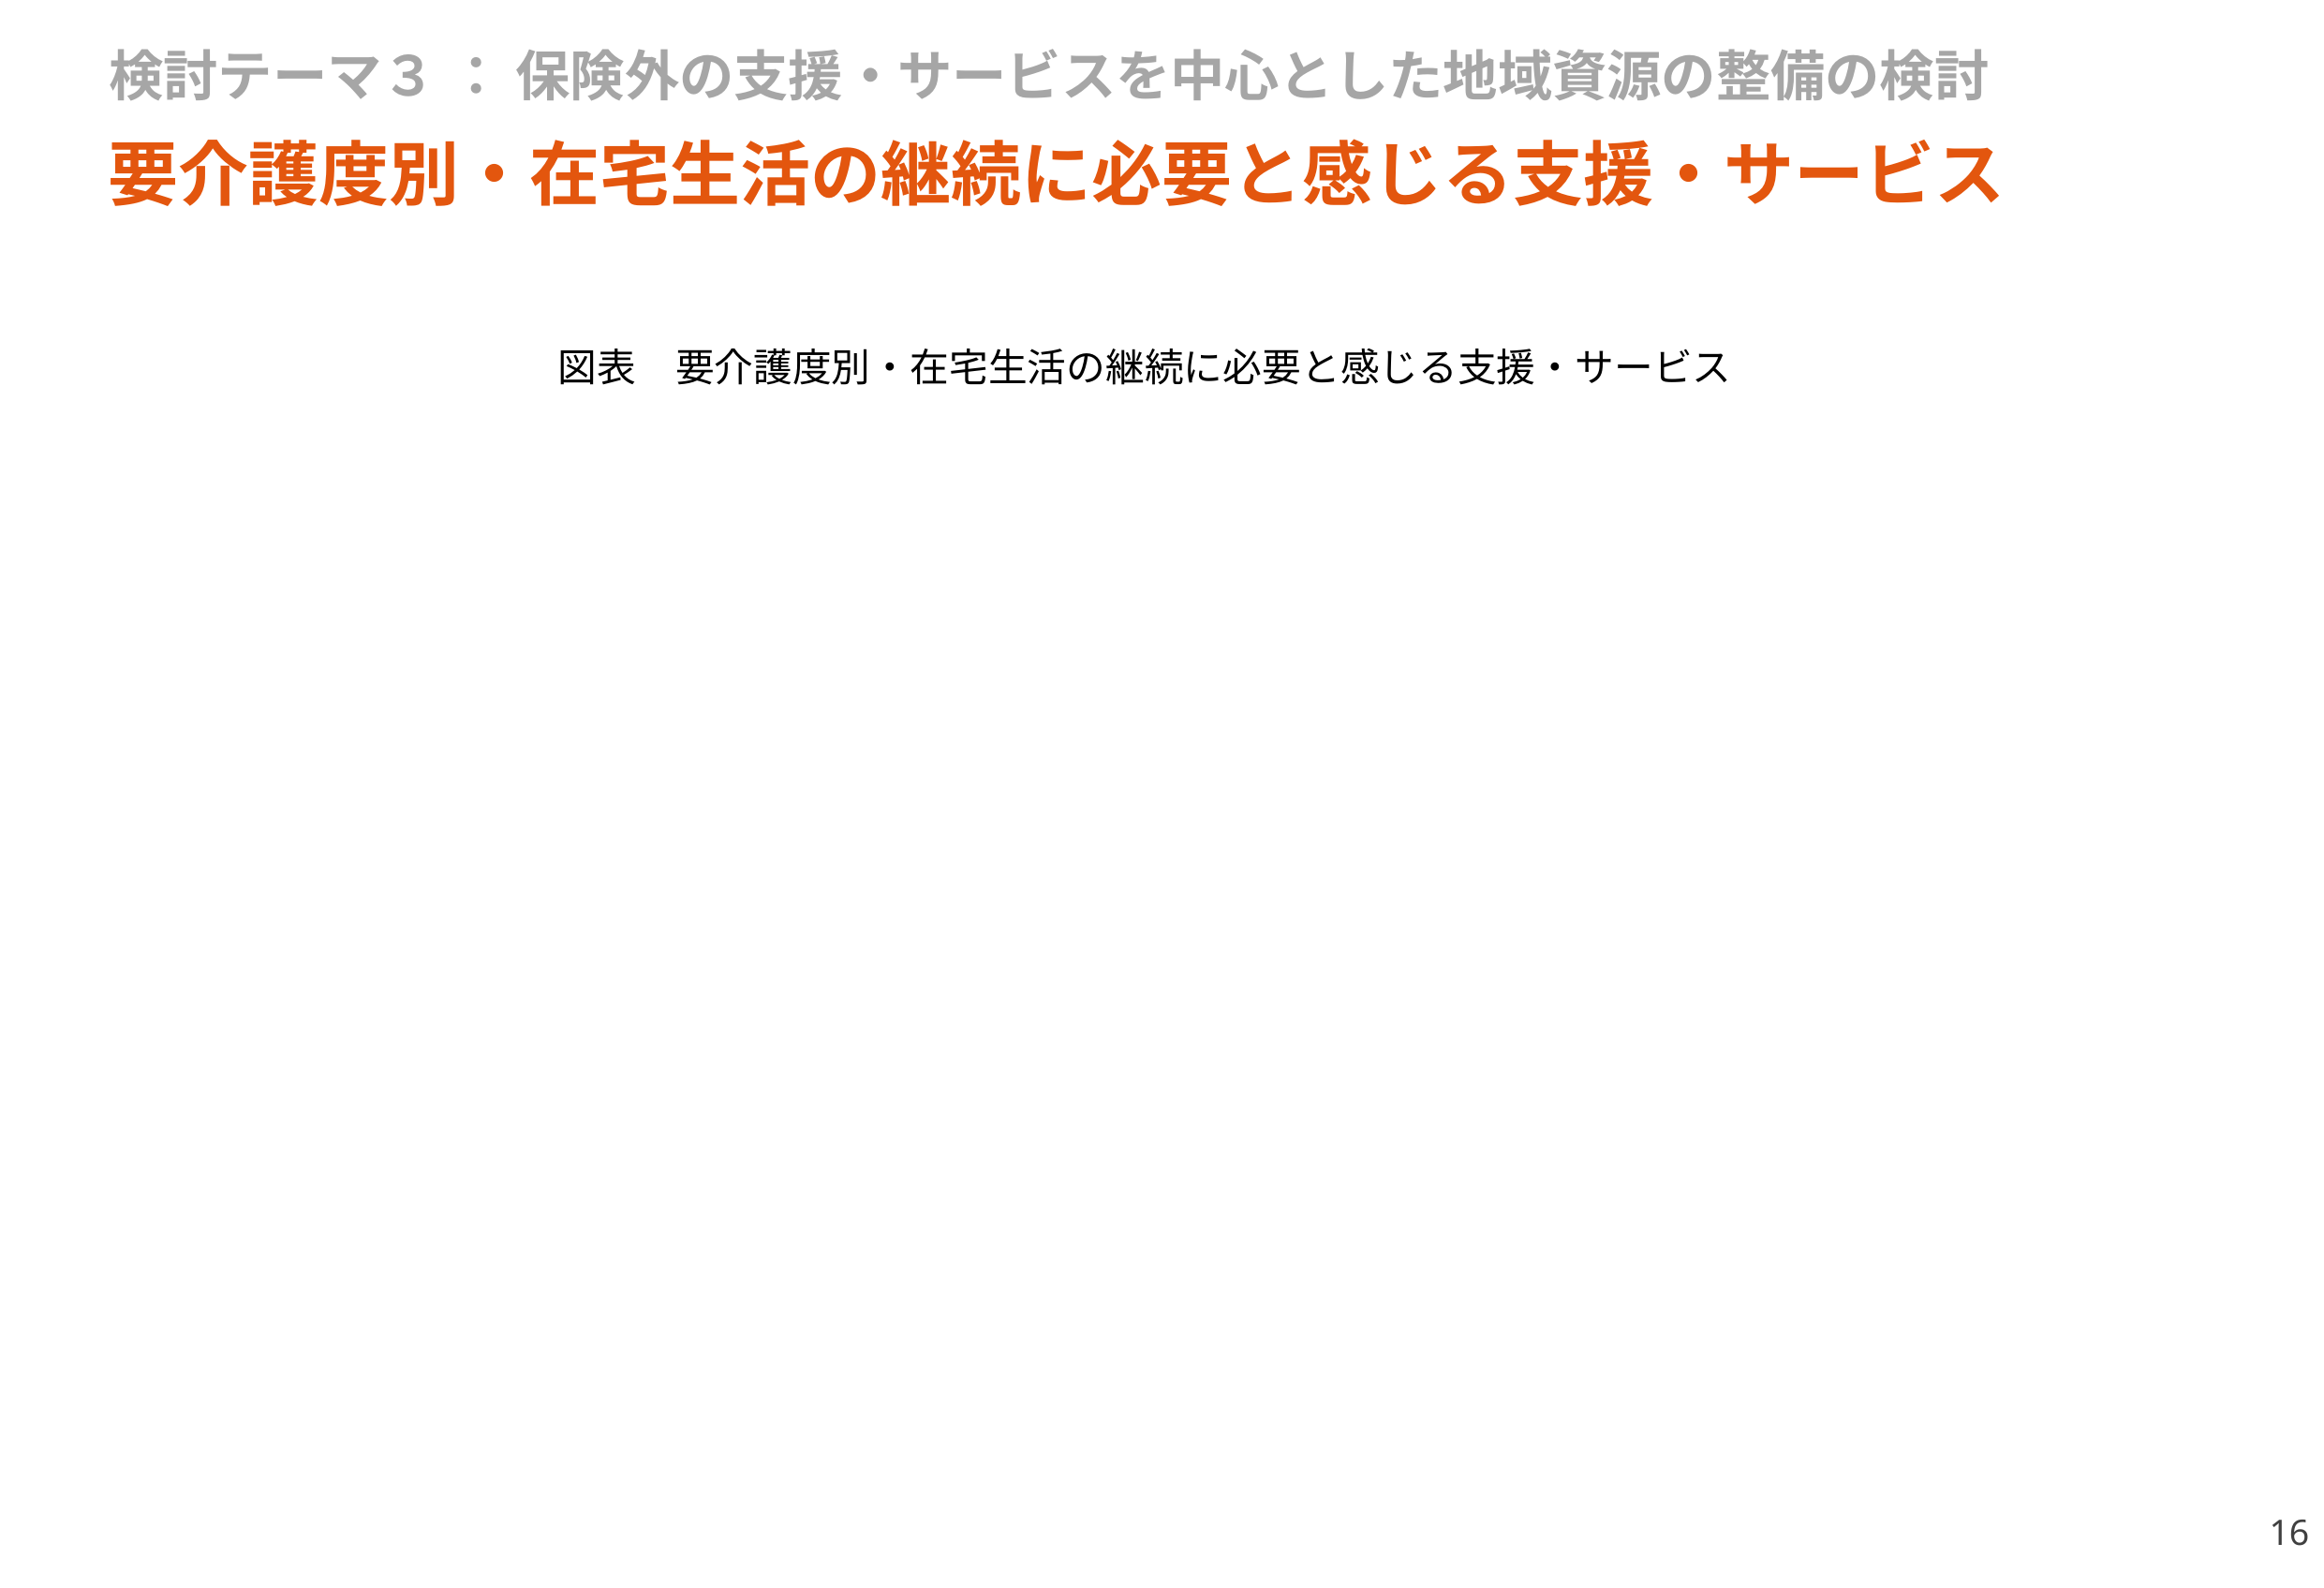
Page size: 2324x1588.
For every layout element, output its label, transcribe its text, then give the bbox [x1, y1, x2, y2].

text_box 検討テーマ３ ： 保険外の支援・サービスを中心とした地域資源の整備の検討 [95, 34, 2245, 114]
text_box 要介護度別・在宅生活の継続に必要と感じる支援・サービス [94, 122, 2324, 215]
text_box 図表 要介護度別・在宅生活の継続に必要と感じる支援・サービス [544, 335, 1746, 397]
text_box 16 [1800, 1503, 2324, 1588]
